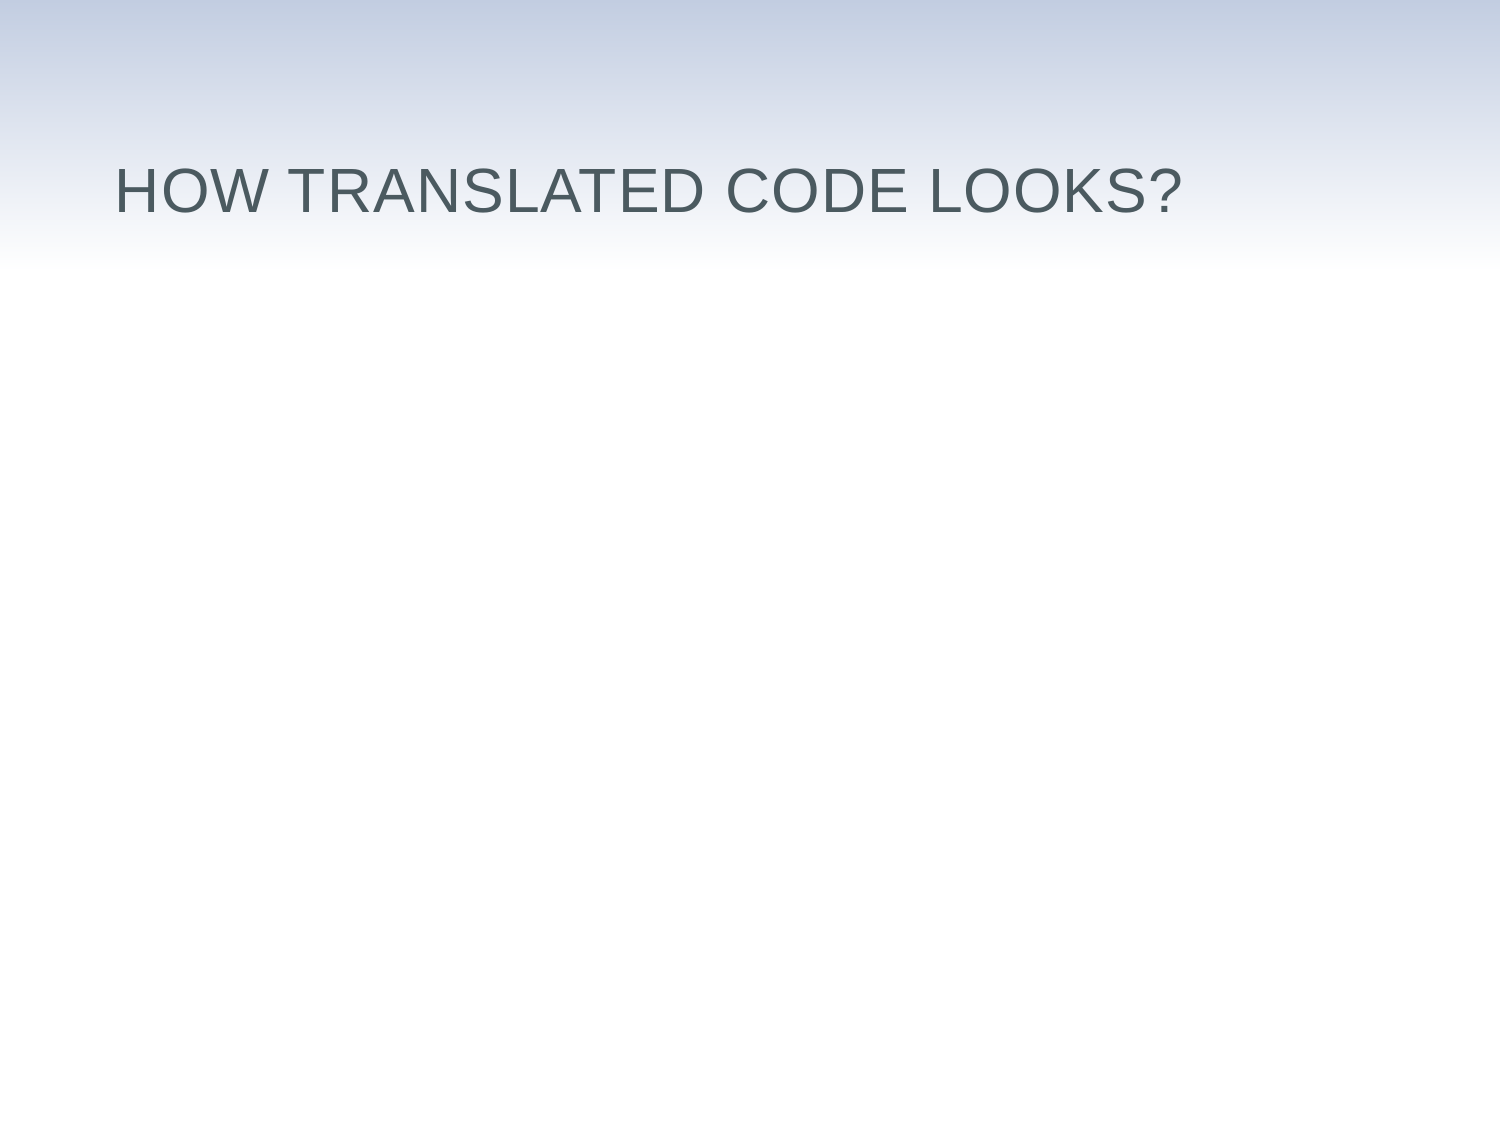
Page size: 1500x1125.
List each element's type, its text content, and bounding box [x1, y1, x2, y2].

title How translated code looks? [99, 45, 1400, 233]
